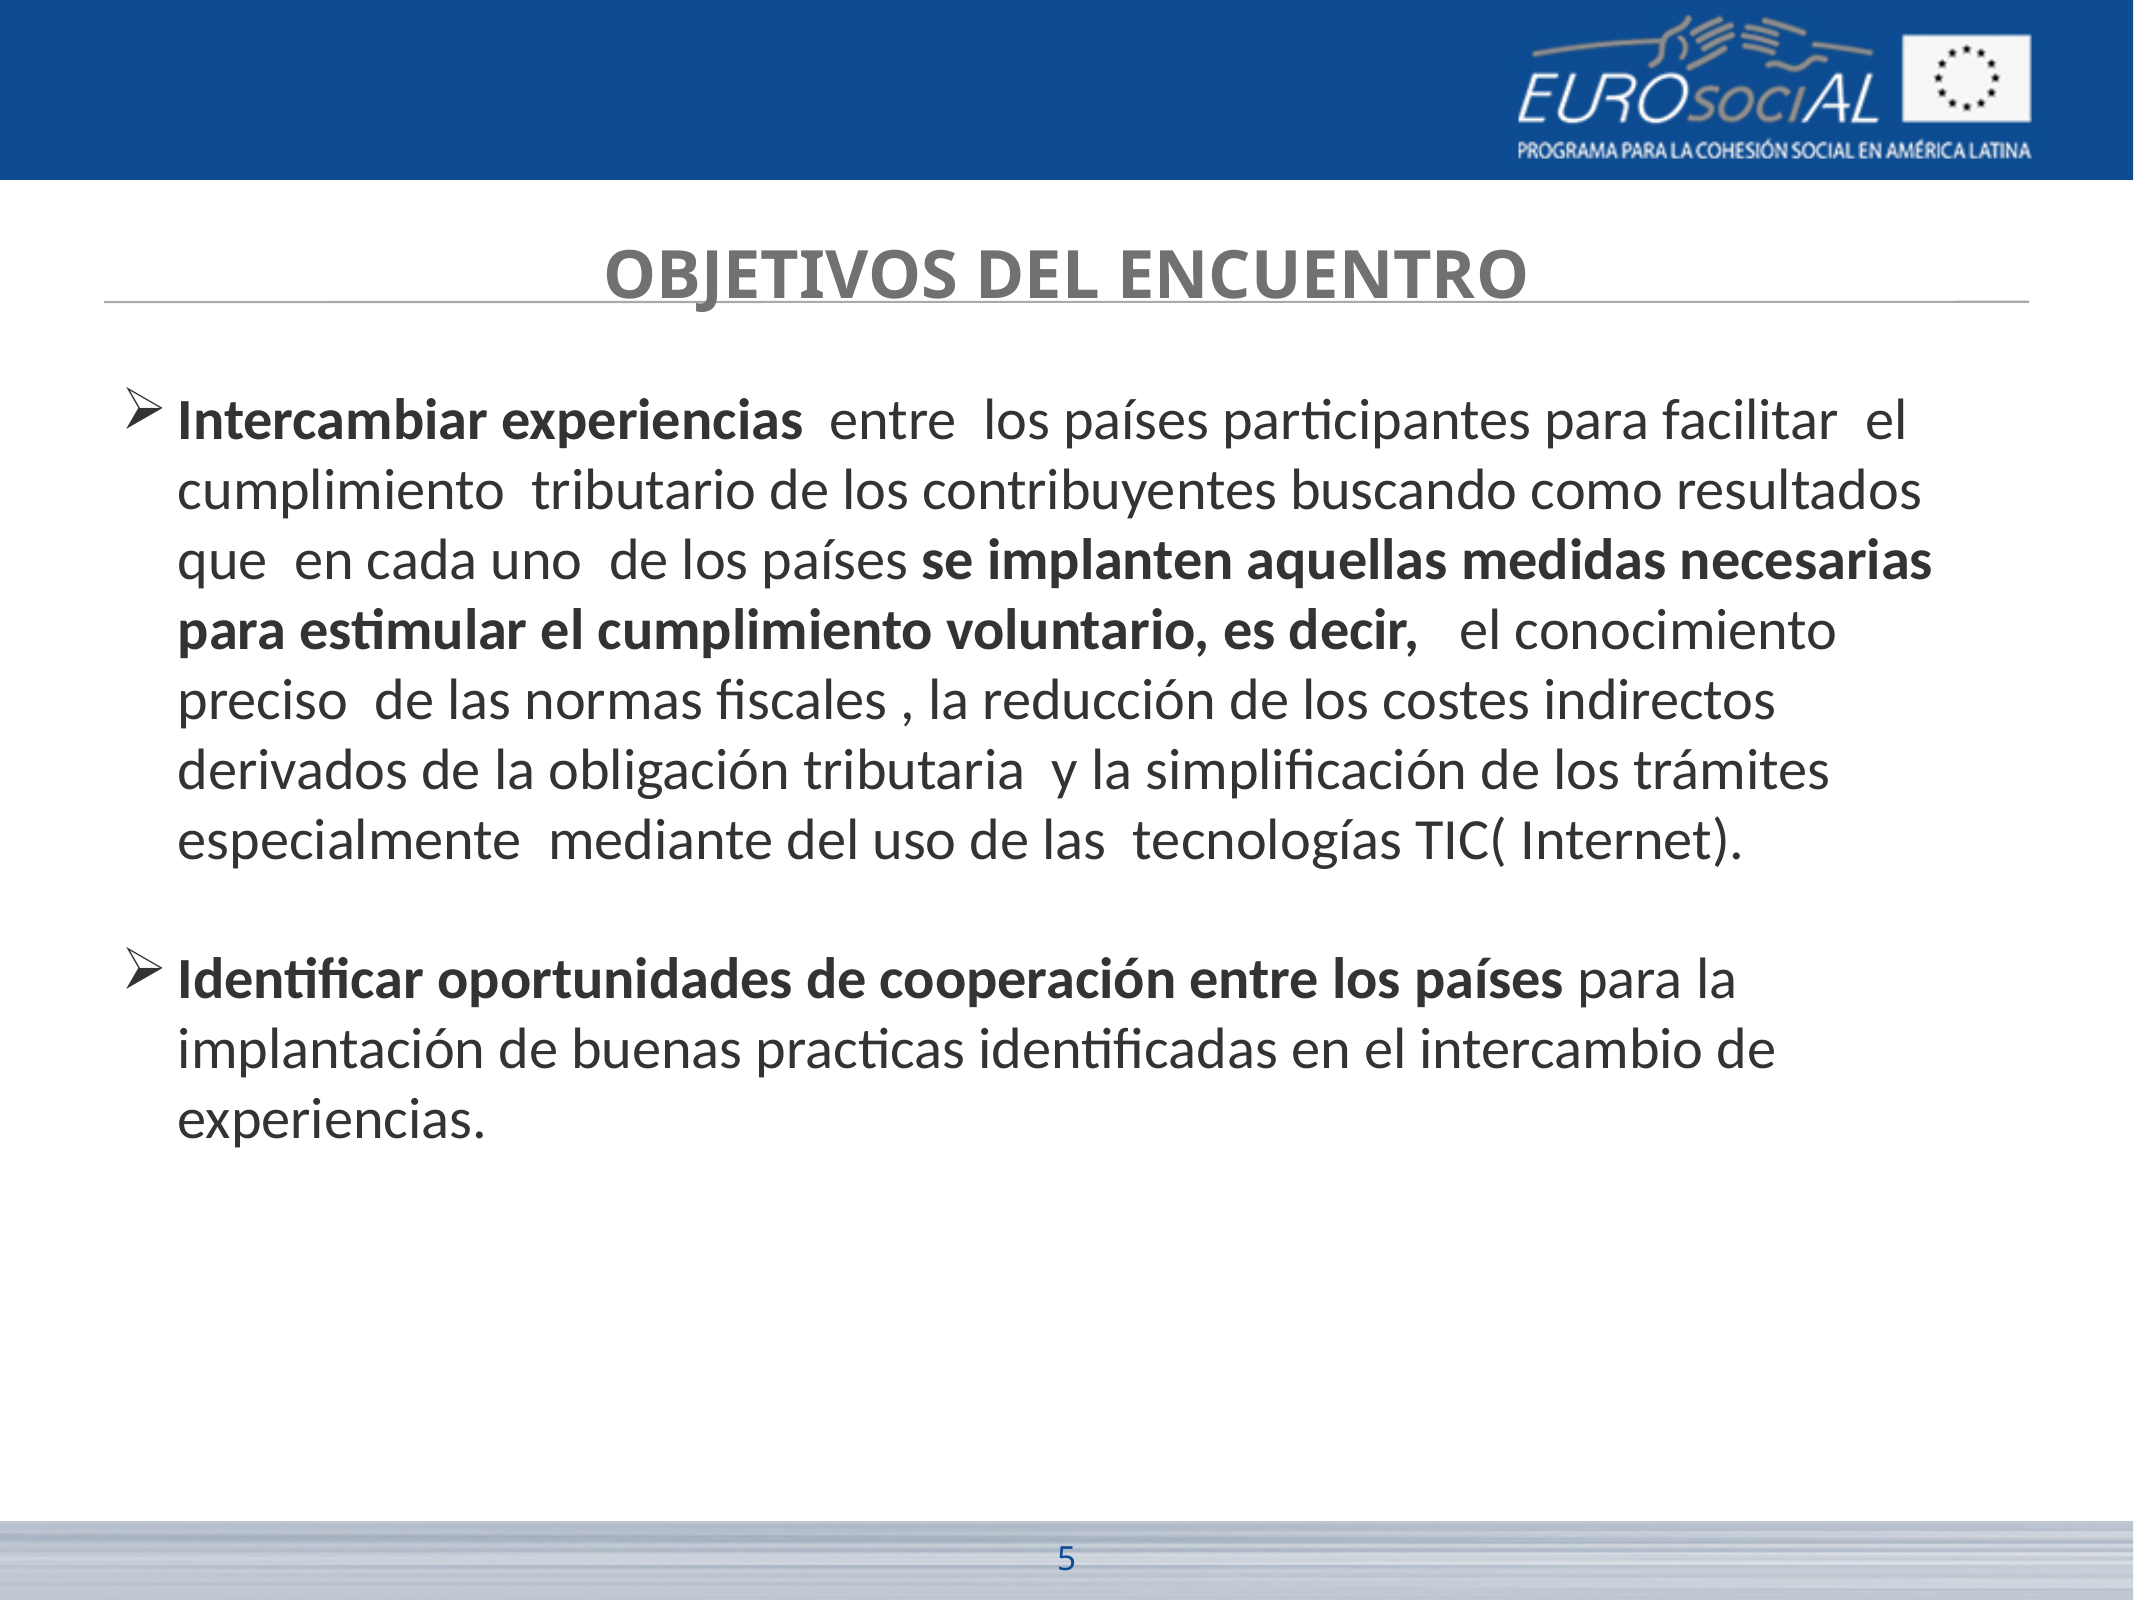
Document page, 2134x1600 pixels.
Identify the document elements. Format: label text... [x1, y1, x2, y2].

picture [0, 1521, 2134, 1600]
picture [0, 0, 2134, 180]
title OBJETIVOS DEL ENCUENTRO [106, 64, 2027, 331]
slide_number 5 [1040, 1529, 1094, 1587]
list Intercambiar experiencias entre los países participantes para facilitar el cumplimiento tributario de los contribuyentes buscando como resultados que en cada uno de los países se implanten aquellas medidas necesarias para estimular el cumplimiento voluntario, es decir, el conocimiento preciso de las normas fiscales , la reducción de los costes indirectos derivados de la obligación tributaria y la simplificación de los trámites especialmente mediante del uso de las tecnologías TIC( Internet). Identificar oportunidades de cooperación entre los países para la implantación de buenas practicas identificadas en el intercambio de experiencias. [106, 373, 2027, 1430]
